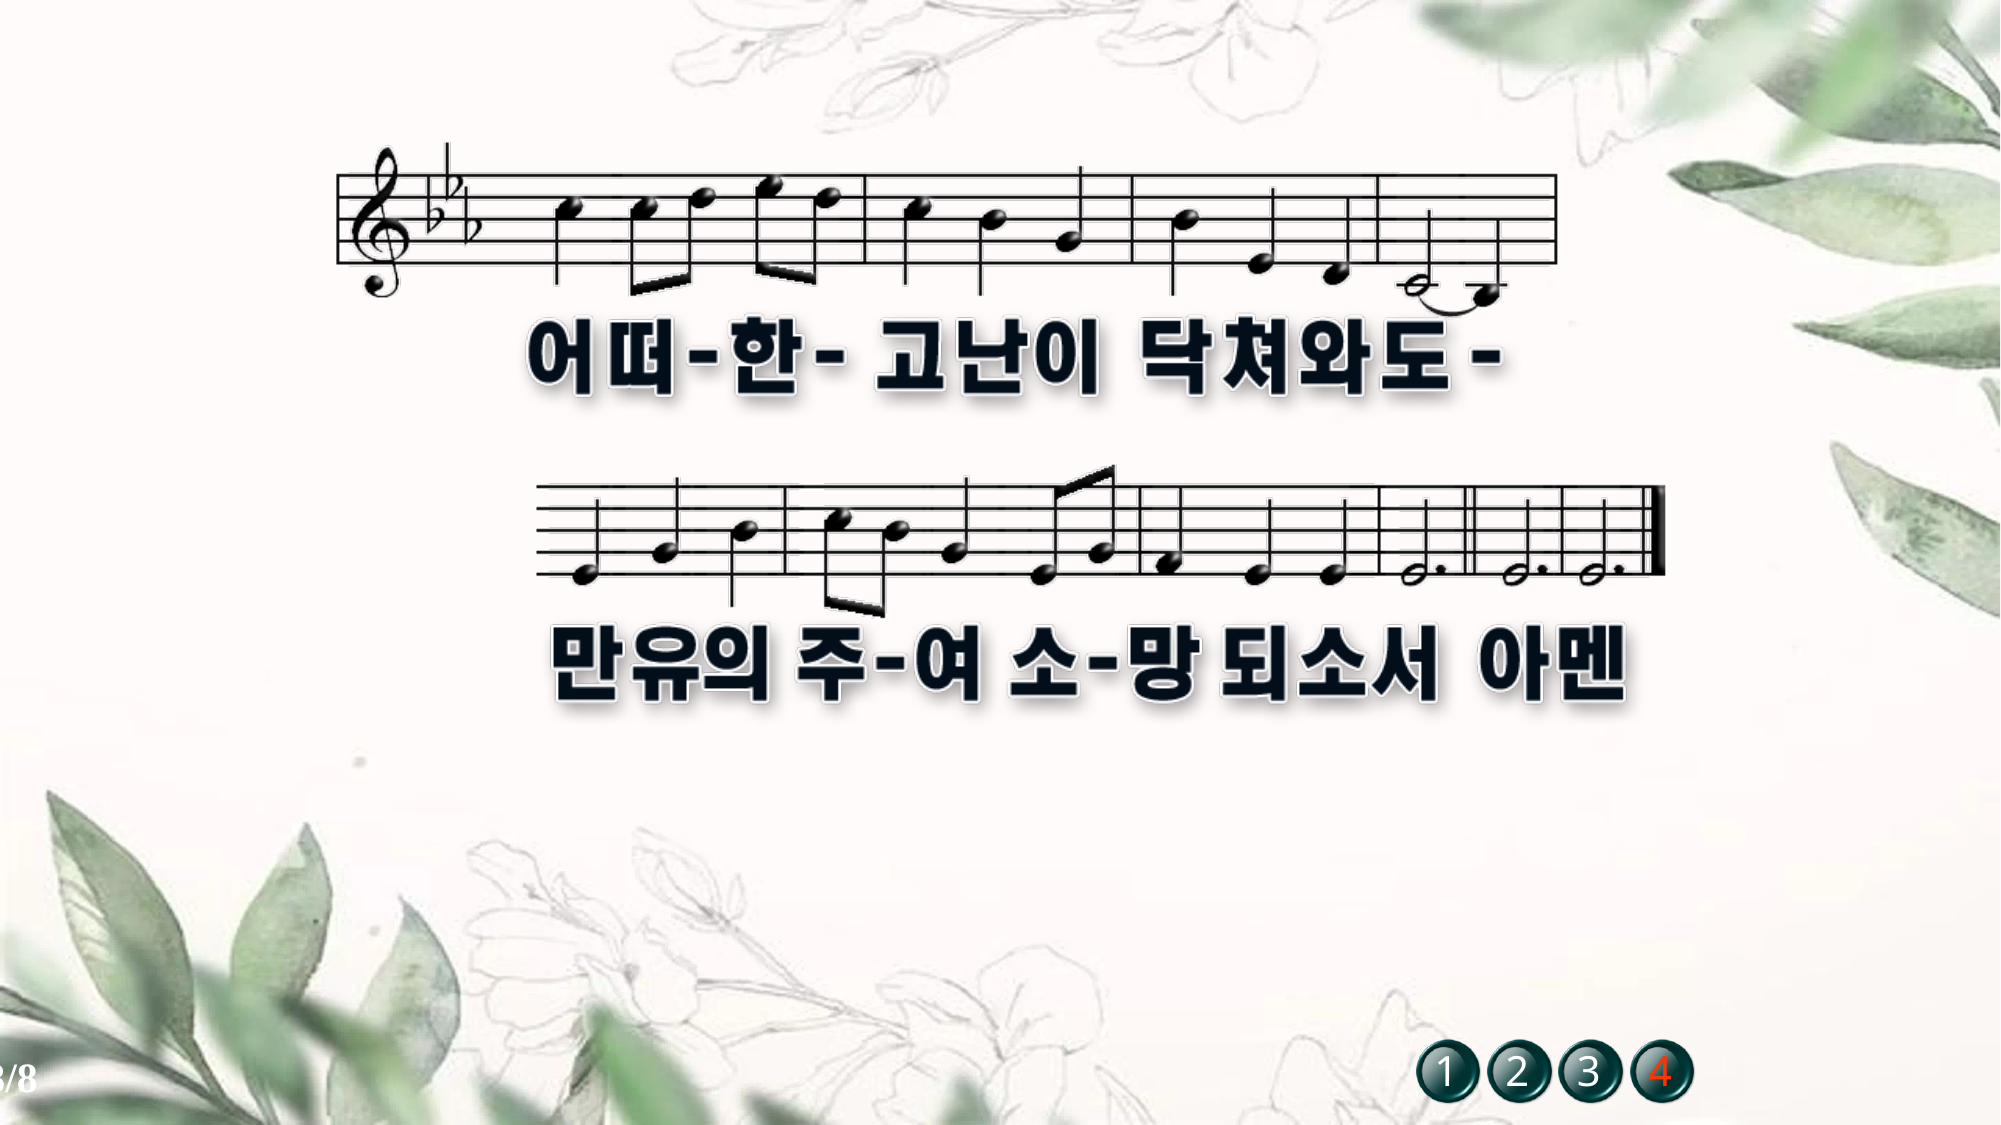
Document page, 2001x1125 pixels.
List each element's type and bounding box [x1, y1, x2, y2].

text_box [1627, 1035, 1697, 1106]
text_box [1413, 1035, 1484, 1106]
text_box [1484, 1035, 1555, 1106]
picture [0, 0, 2001, 1125]
text_box [1555, 1035, 1626, 1106]
